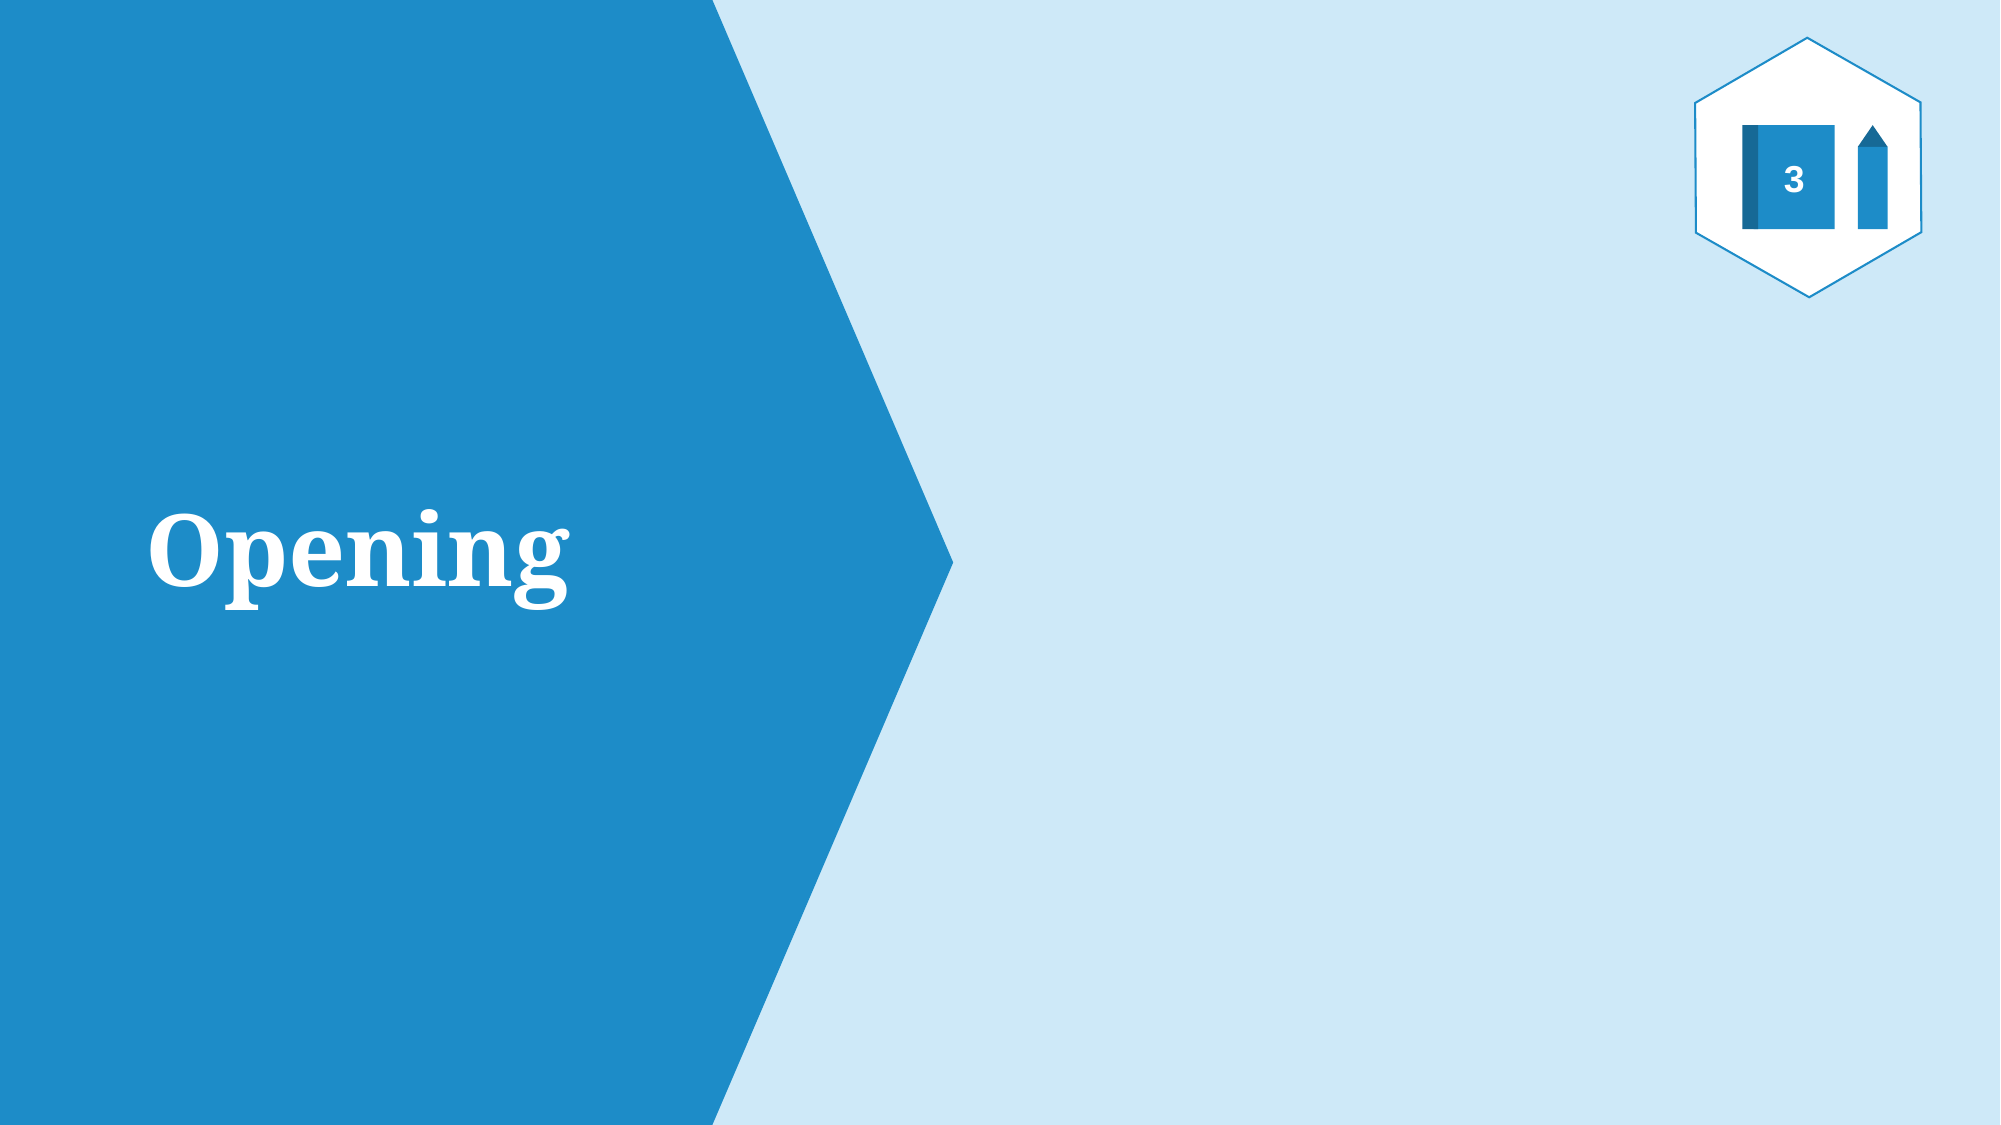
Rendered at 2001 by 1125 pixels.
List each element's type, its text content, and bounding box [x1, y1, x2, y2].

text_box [1677, 55, 1939, 280]
title Opening [130, 508, 790, 601]
